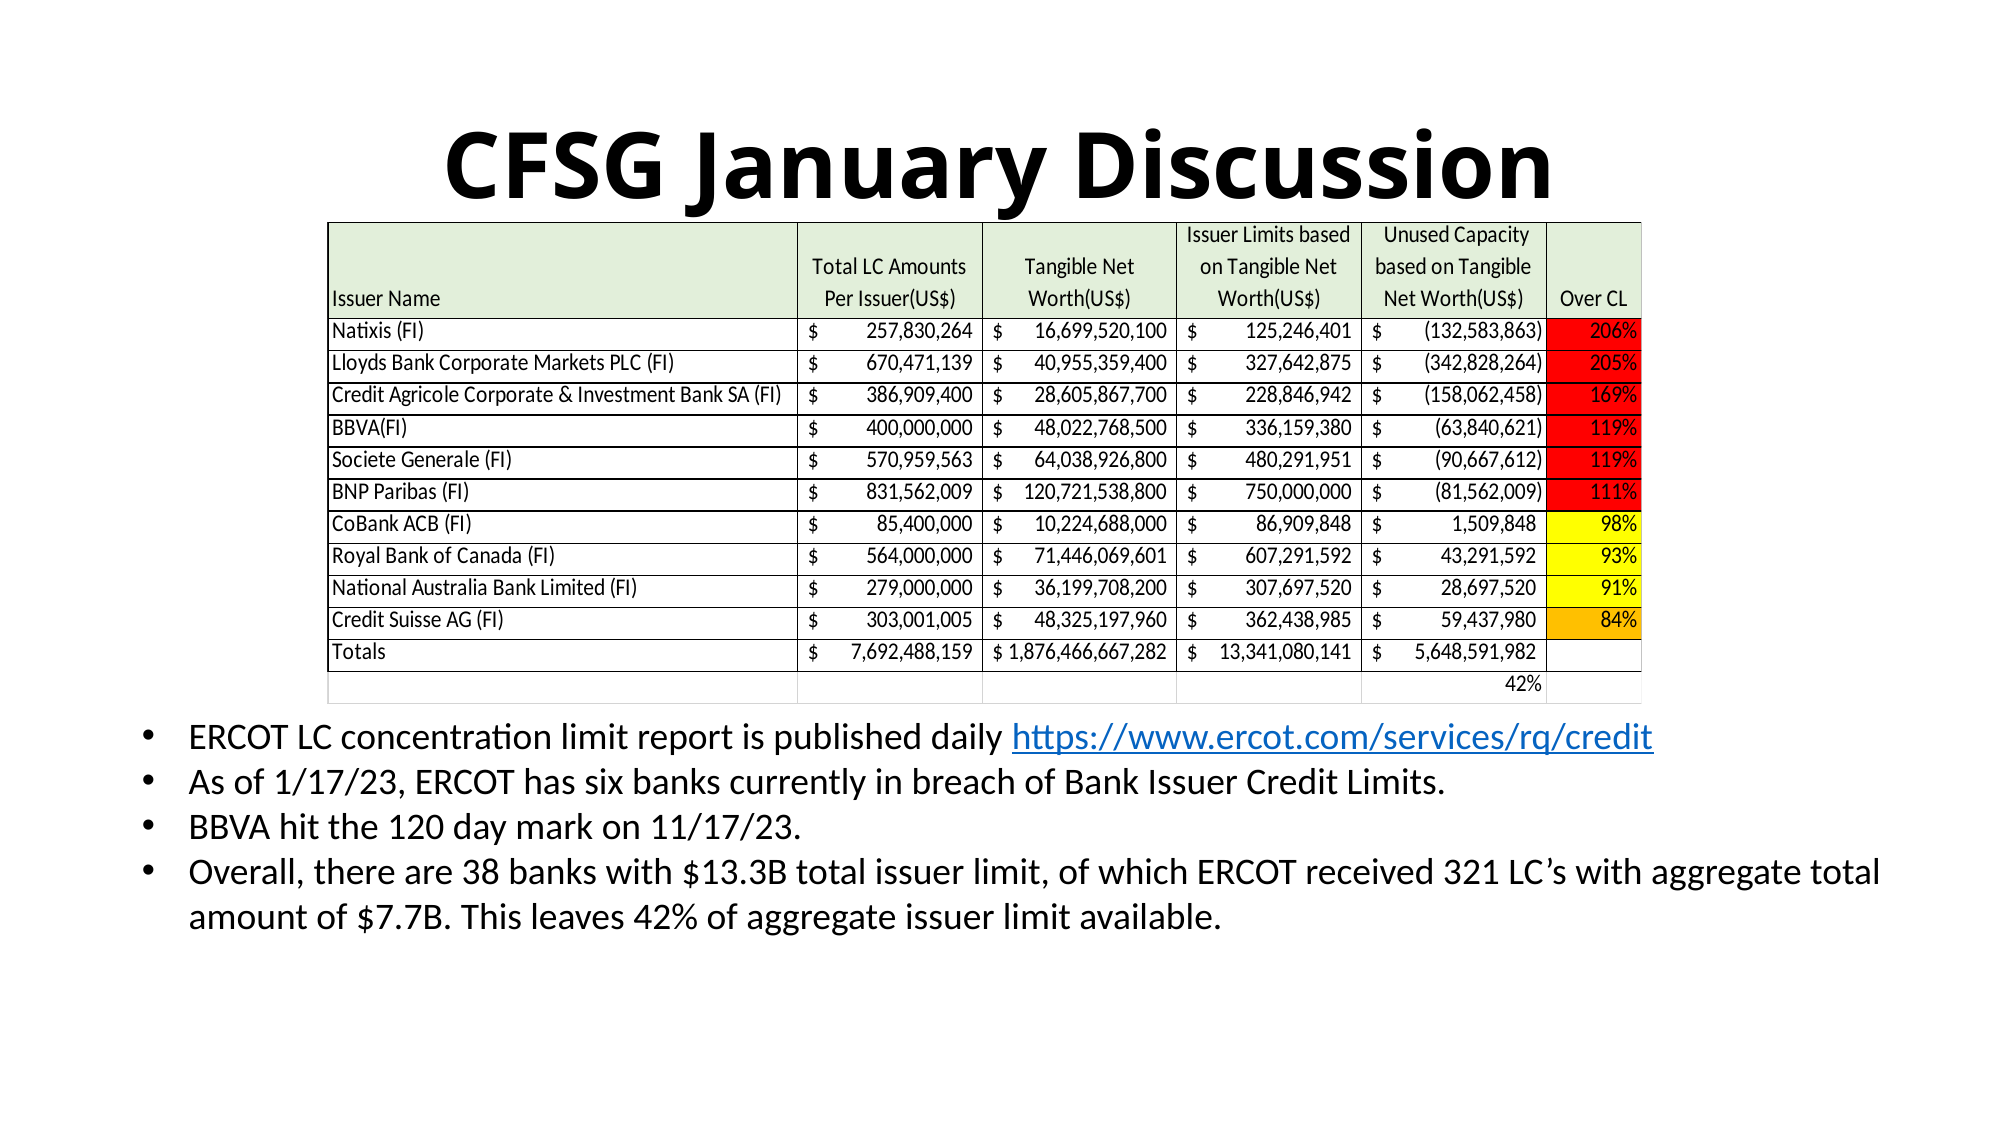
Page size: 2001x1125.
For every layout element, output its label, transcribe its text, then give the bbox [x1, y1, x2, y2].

text_box ERCOT LC concentration limit report is published daily https://www.ercot.com/services/rq/credit As of 1/17/23, ERCOT has six banks currently in breach of Bank Issuer Credit Limits. BBVA hit the 120 day mark on 11/17/23. Overall, there are 38 banks with $13.3B total issuer limit, of which ERCOT received 321 LC’s with aggregate total amount of $7.7B. This leaves 42% of aggregate issuer limit available. [127, 704, 1941, 945]
title CFSG January Discussion [137, 59, 1863, 278]
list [327, 221, 1643, 705]
